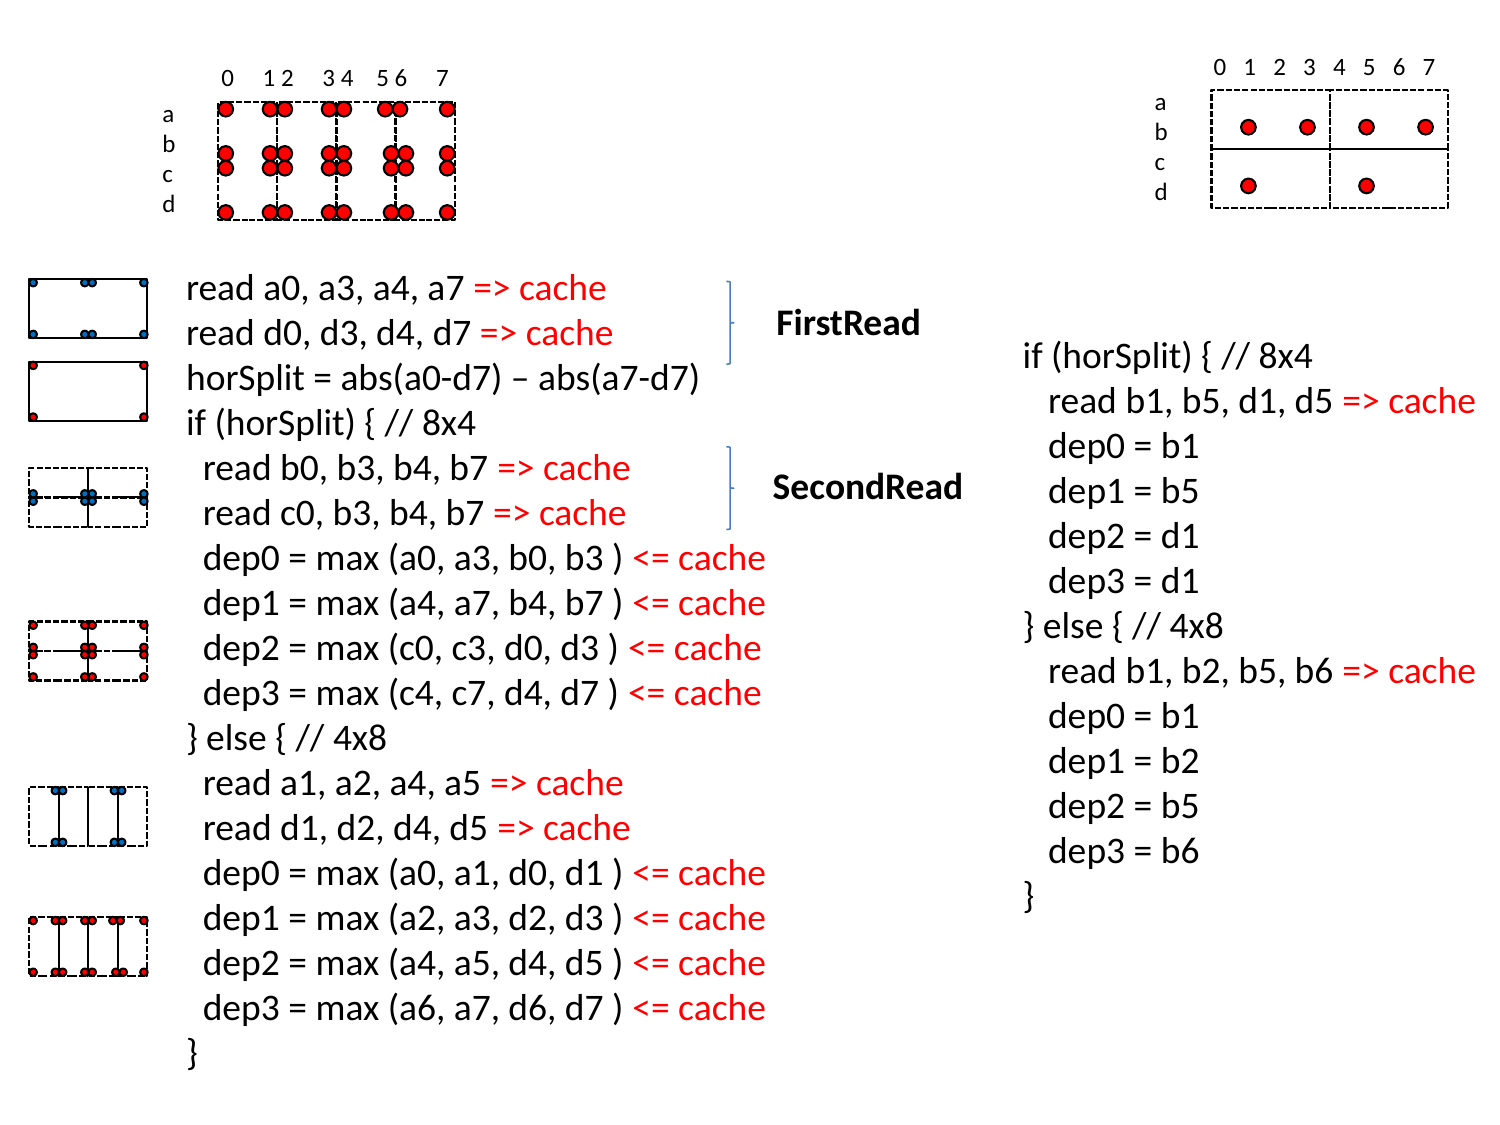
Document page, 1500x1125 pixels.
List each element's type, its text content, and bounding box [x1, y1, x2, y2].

text_box [319, 100, 339, 119]
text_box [29, 916, 148, 977]
text_box [275, 100, 336, 222]
text_box [319, 158, 339, 178]
text_box [381, 158, 398, 178]
text_box [437, 100, 457, 119]
text_box [334, 100, 395, 222]
text_box [337, 203, 354, 222]
text_box [393, 100, 457, 222]
text_box [381, 144, 398, 161]
text_box [319, 203, 339, 222]
text_box [437, 144, 457, 161]
text_box FirstRead [761, 290, 939, 351]
text_box if (horSplit) { // 8x4 read b1, b5, d1, d5 => cache dep0 = b1 dep1 = b5 dep2 = d1 dep3 = d1 } else { // 4x8 read b1, b2, b5, b6 => cache dep0 = b1 dep1 = b2 dep2 = b5 dep3 = b6 } [1007, 323, 1500, 924]
text_box [396, 144, 416, 161]
text_box [275, 100, 295, 119]
text_box [275, 203, 295, 222]
text_box [381, 203, 398, 222]
text_box [260, 158, 277, 178]
text_box [319, 144, 339, 161]
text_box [29, 278, 148, 339]
text_box [275, 158, 295, 178]
text_box [216, 100, 236, 119]
text_box a b c d [1139, 78, 1199, 213]
text_box [216, 100, 277, 222]
text_box [437, 203, 457, 222]
text_box [390, 100, 410, 119]
text_box [275, 144, 295, 161]
text_box SecondRead [757, 454, 1007, 515]
text_box [216, 158, 236, 178]
text_box a b c d [147, 89, 207, 225]
text_box [260, 203, 277, 222]
text_box [216, 144, 236, 161]
text_box [337, 100, 354, 119]
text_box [29, 361, 148, 421]
text_box [375, 100, 393, 119]
text_box 0 1 2 3 4 5 6 7 [1198, 42, 1459, 88]
text_box [260, 144, 277, 161]
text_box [29, 786, 148, 847]
text_box [726, 280, 735, 365]
text_box [337, 144, 354, 161]
text_box [396, 158, 416, 178]
text_box [437, 158, 457, 178]
text_box read a0, a3, a4, a7 => cache read d0, d3, d4, d7 => cache horSplit = abs(a0-d7) – abs(a7-d7) if (horSplit) { // 8x4 read b0, b3, b4, b7 => cache read c0, b3, b4, b7 => cache dep0 = max (a0, a3, b0, b3 ) <= cache dep1 = max (a4, a7, b4, b7 ) <= cache dep2 = max (c0, c3, d0, d3 ) <= cache dep3 = max (c4, c7, d4, d7 ) <= cache } else { // 4x8 read a1, a2, a4, a5 => cache read d1, d2, d4, d5 => cache dep0 = max (a0, a1, d0, d1 ) <= cache dep1 = max (a2, a3, d2, d3 ) <= cache dep2 = max (a4, a5, d4, d5 ) <= cache dep3 = max (a6, a7, d6, d7 ) <= cache } [171, 255, 821, 1081]
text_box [1211, 89, 1448, 209]
text_box [260, 100, 277, 119]
text_box [337, 158, 354, 178]
text_box [396, 203, 416, 222]
text_box [216, 203, 236, 222]
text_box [29, 467, 148, 528]
text_box 0 1 2 3 4 5 6 7 [206, 54, 467, 100]
text_box [726, 446, 735, 531]
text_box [29, 621, 148, 681]
